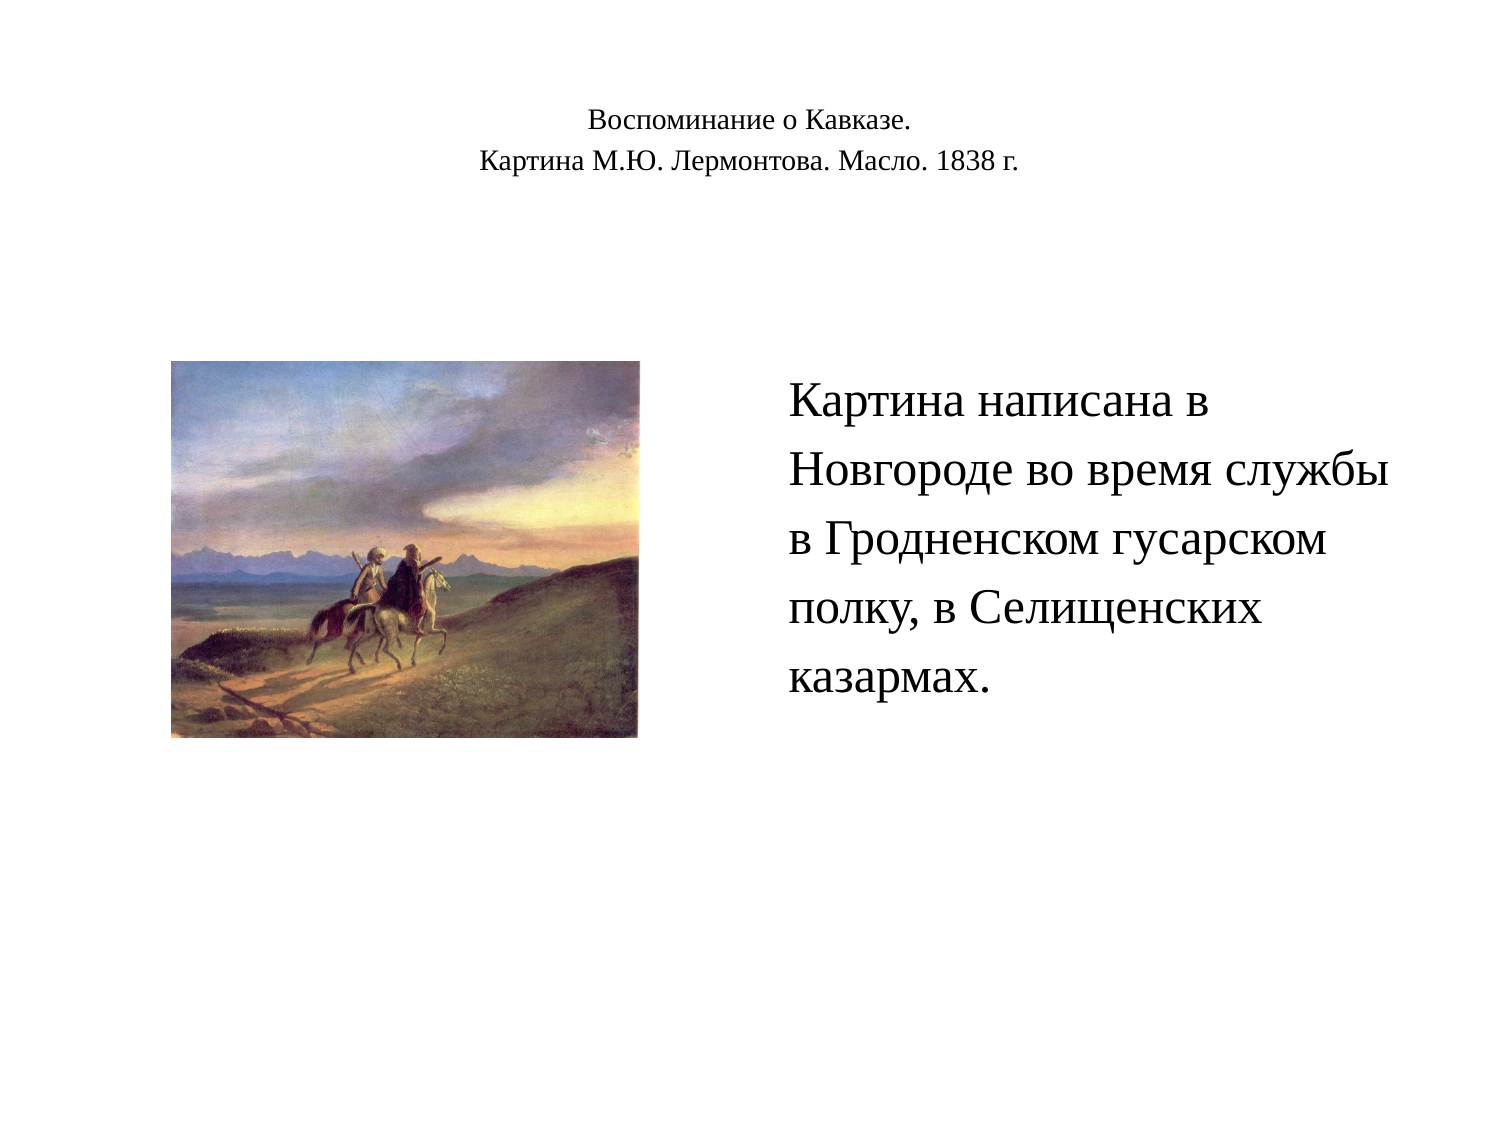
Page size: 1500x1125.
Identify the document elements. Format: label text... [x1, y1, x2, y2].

title Воспоминание о Кавказе. Картина М.Ю. Лермонтова. Масло. 1838 г. [75, 45, 1425, 233]
list Картина написана в Новгороде во время службы в Гродненском гусарском полку, в Селищенских казармах. [773, 349, 1425, 1005]
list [170, 361, 641, 739]
